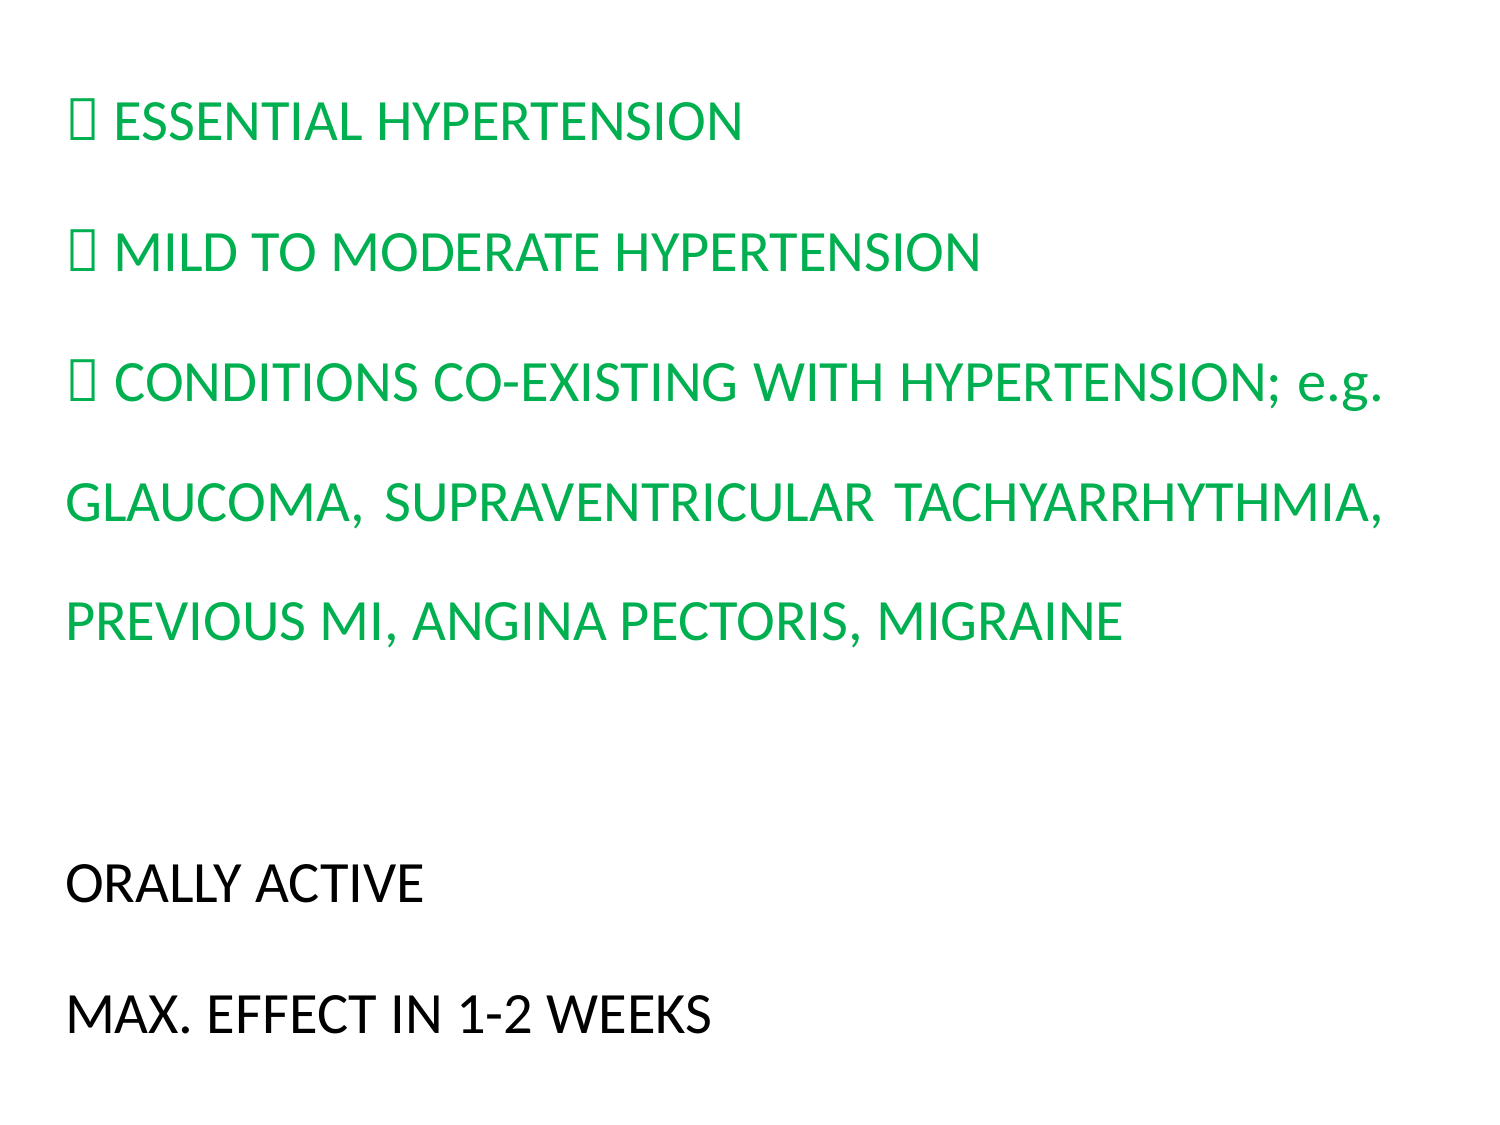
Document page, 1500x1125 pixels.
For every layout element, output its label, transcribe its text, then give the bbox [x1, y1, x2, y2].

list  ESSENTIAL HYPERTENSION  MILD TO MODERATE HYPERTENSION  CONDITIONS CO-EXISTING WITH HYPERTENSION; e.g. GLAUCOMA, SUPRAVENTRICULAR TACHYARRHYTHMIA, PREVIOUS MI, ANGINA PECTORIS, MIGRAINE ORALLY ACTIVE MAX. EFFECT IN 1-2 WEEKS [50, 24, 1400, 1088]
